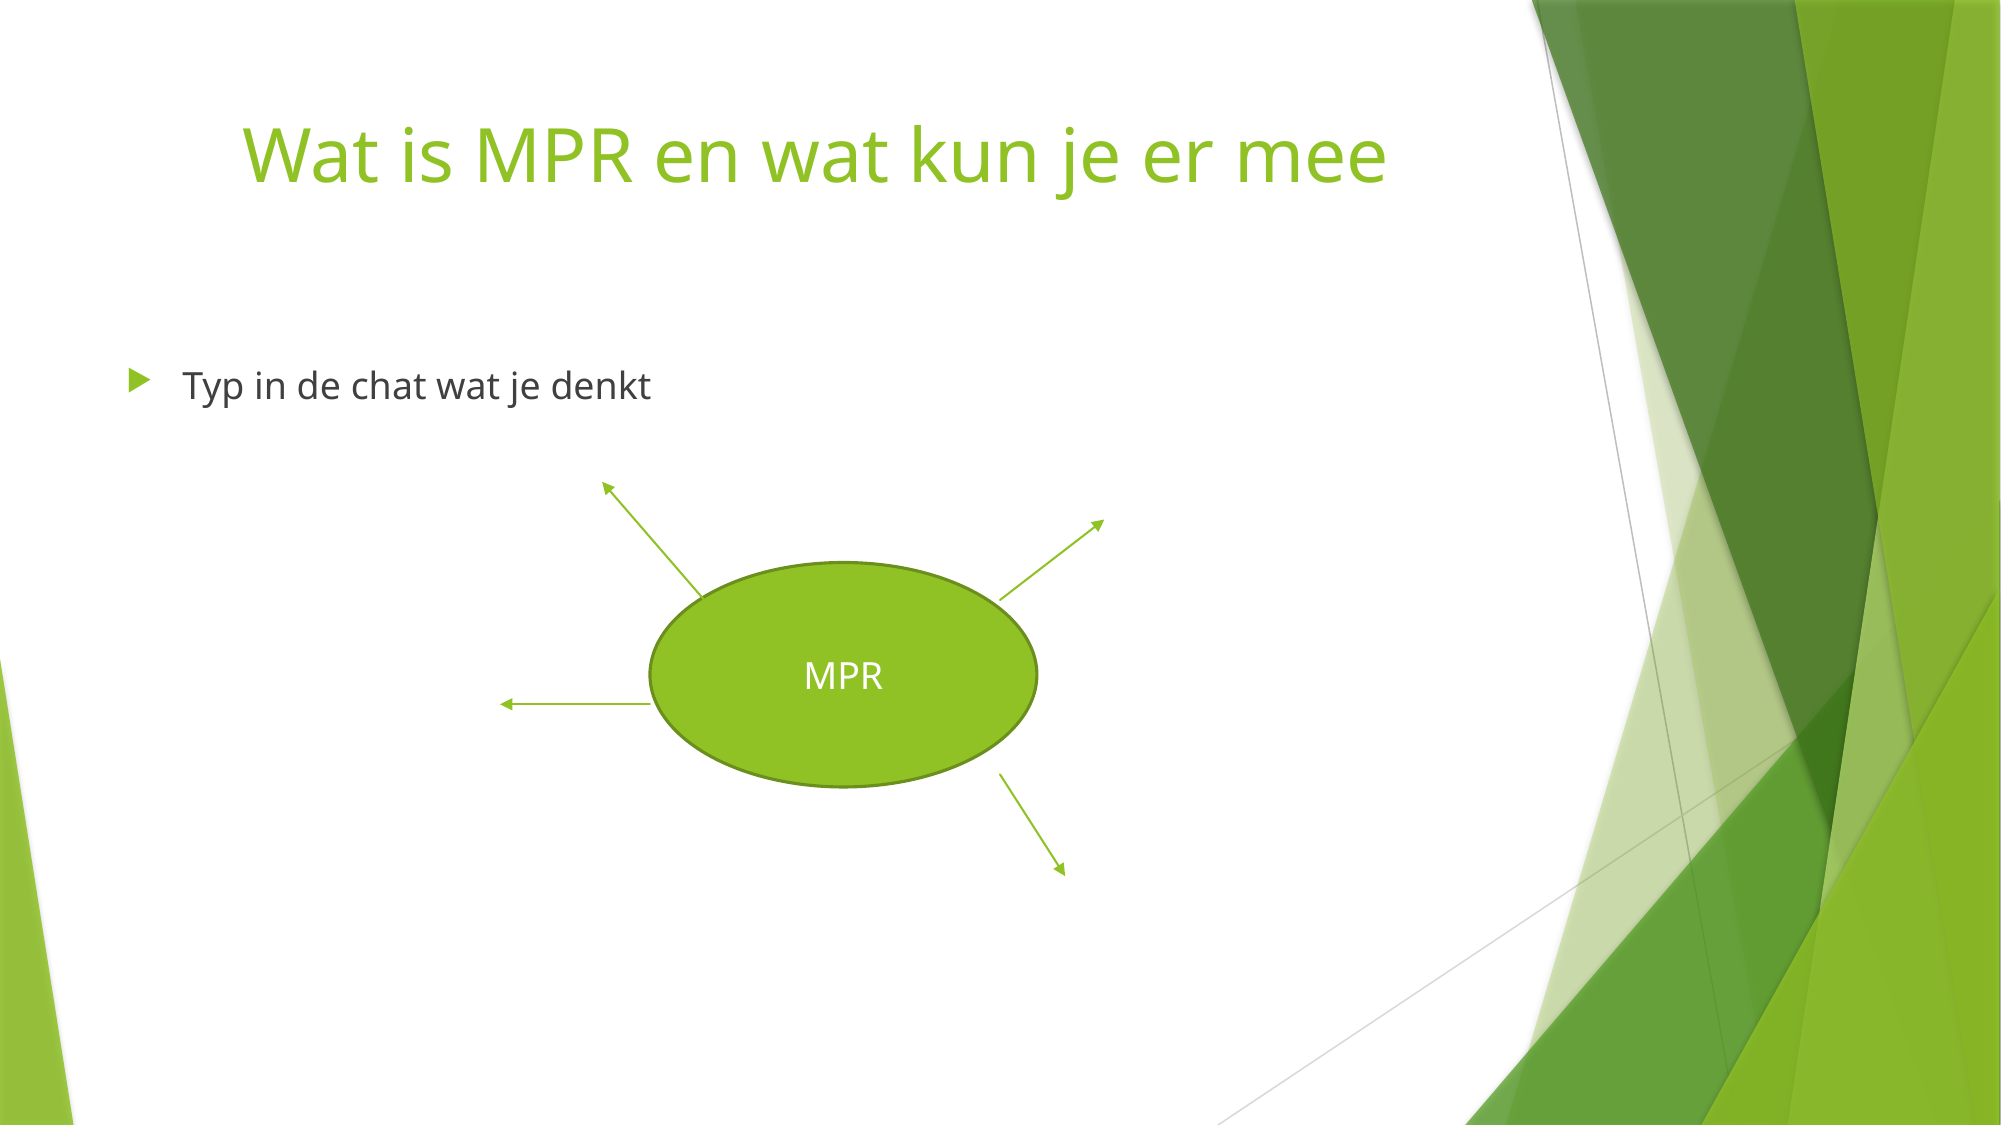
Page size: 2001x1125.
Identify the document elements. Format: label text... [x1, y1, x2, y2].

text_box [999, 773, 1066, 877]
text_box MPR [648, 560, 1039, 789]
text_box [601, 481, 705, 601]
title Wat is MPR en wat kun je er mee [111, 99, 1522, 317]
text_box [999, 518, 1105, 601]
list Typ in de chat wat je denkt [111, 354, 1522, 992]
